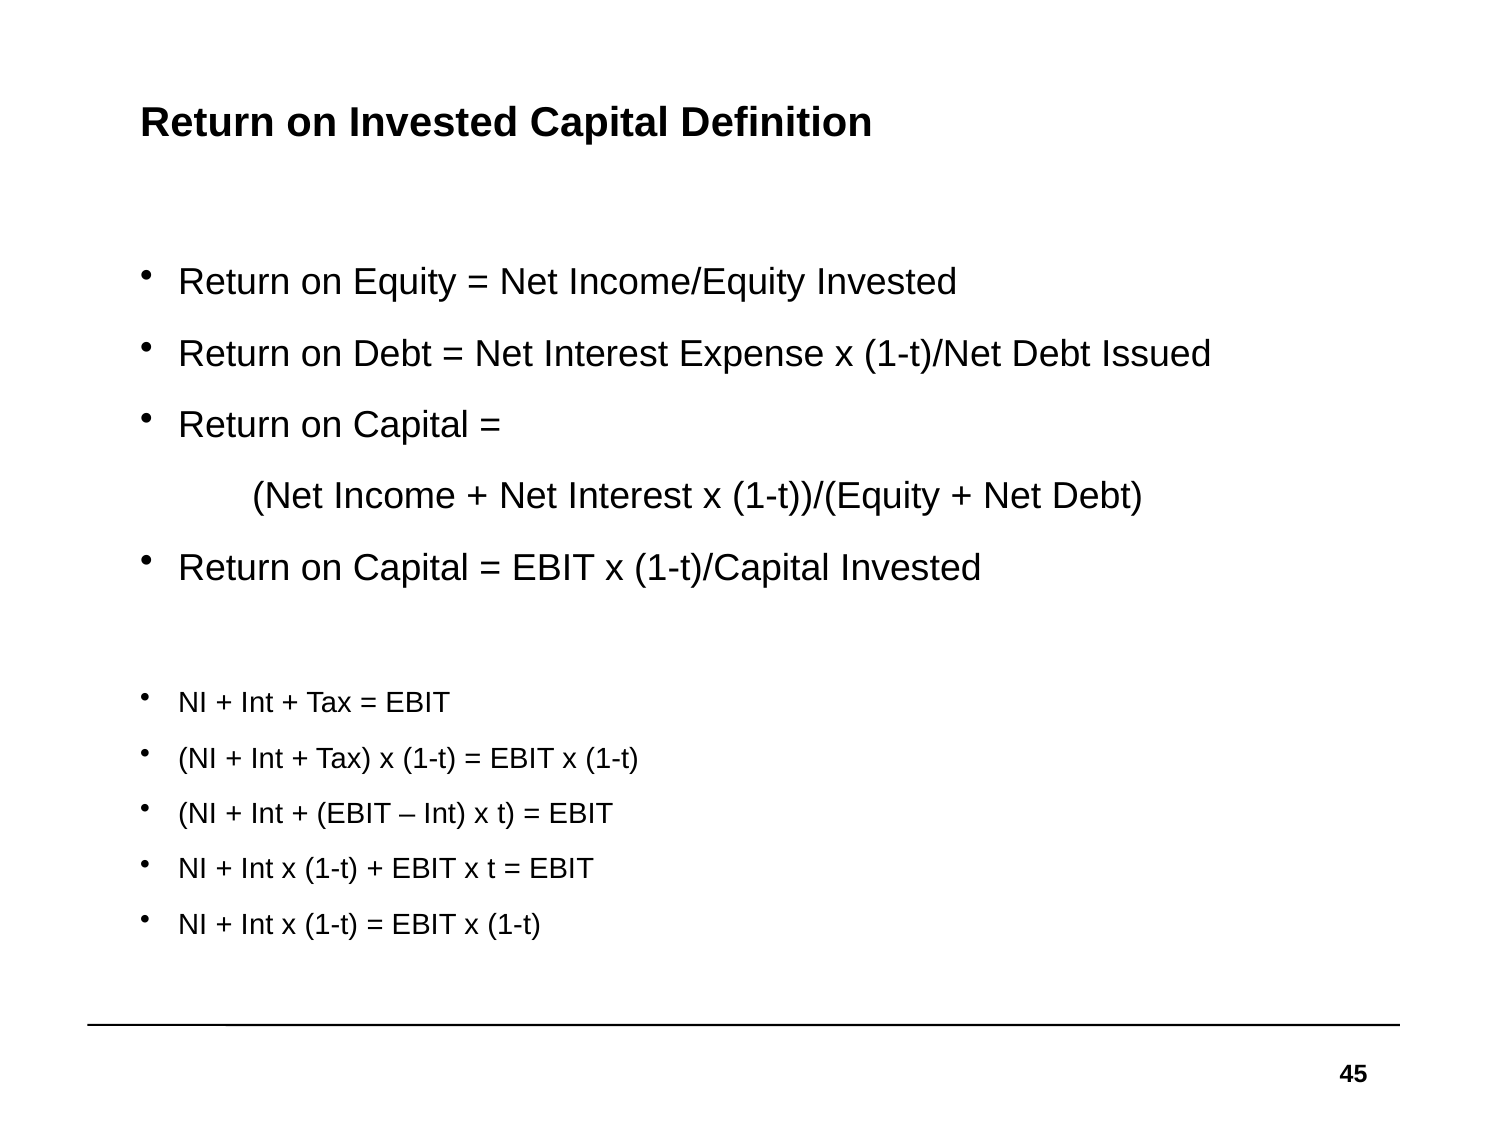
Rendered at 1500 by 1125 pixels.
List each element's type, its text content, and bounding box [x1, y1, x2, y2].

title Return on Invested Capital Definition [125, 87, 1375, 225]
list Return on Equity = Net Income/Equity Invested Return on Debt = Net Interest Expense x (1-t)/Net Debt Issued Return on Capital = (Net Income + Net Interest x (1-t))/(Equity + Net Debt) Return on Capital = EBIT x (1-t)/Capital Invested NI + Int + Tax = EBIT (NI + Int + Tax) x (1-t) = EBIT x (1-t) (NI + Int + (EBIT – Int) x t) = EBIT NI + Int x (1-t) + EBIT x t = EBIT NI + Int x (1-t) = EBIT x (1-t) [125, 249, 1363, 988]
